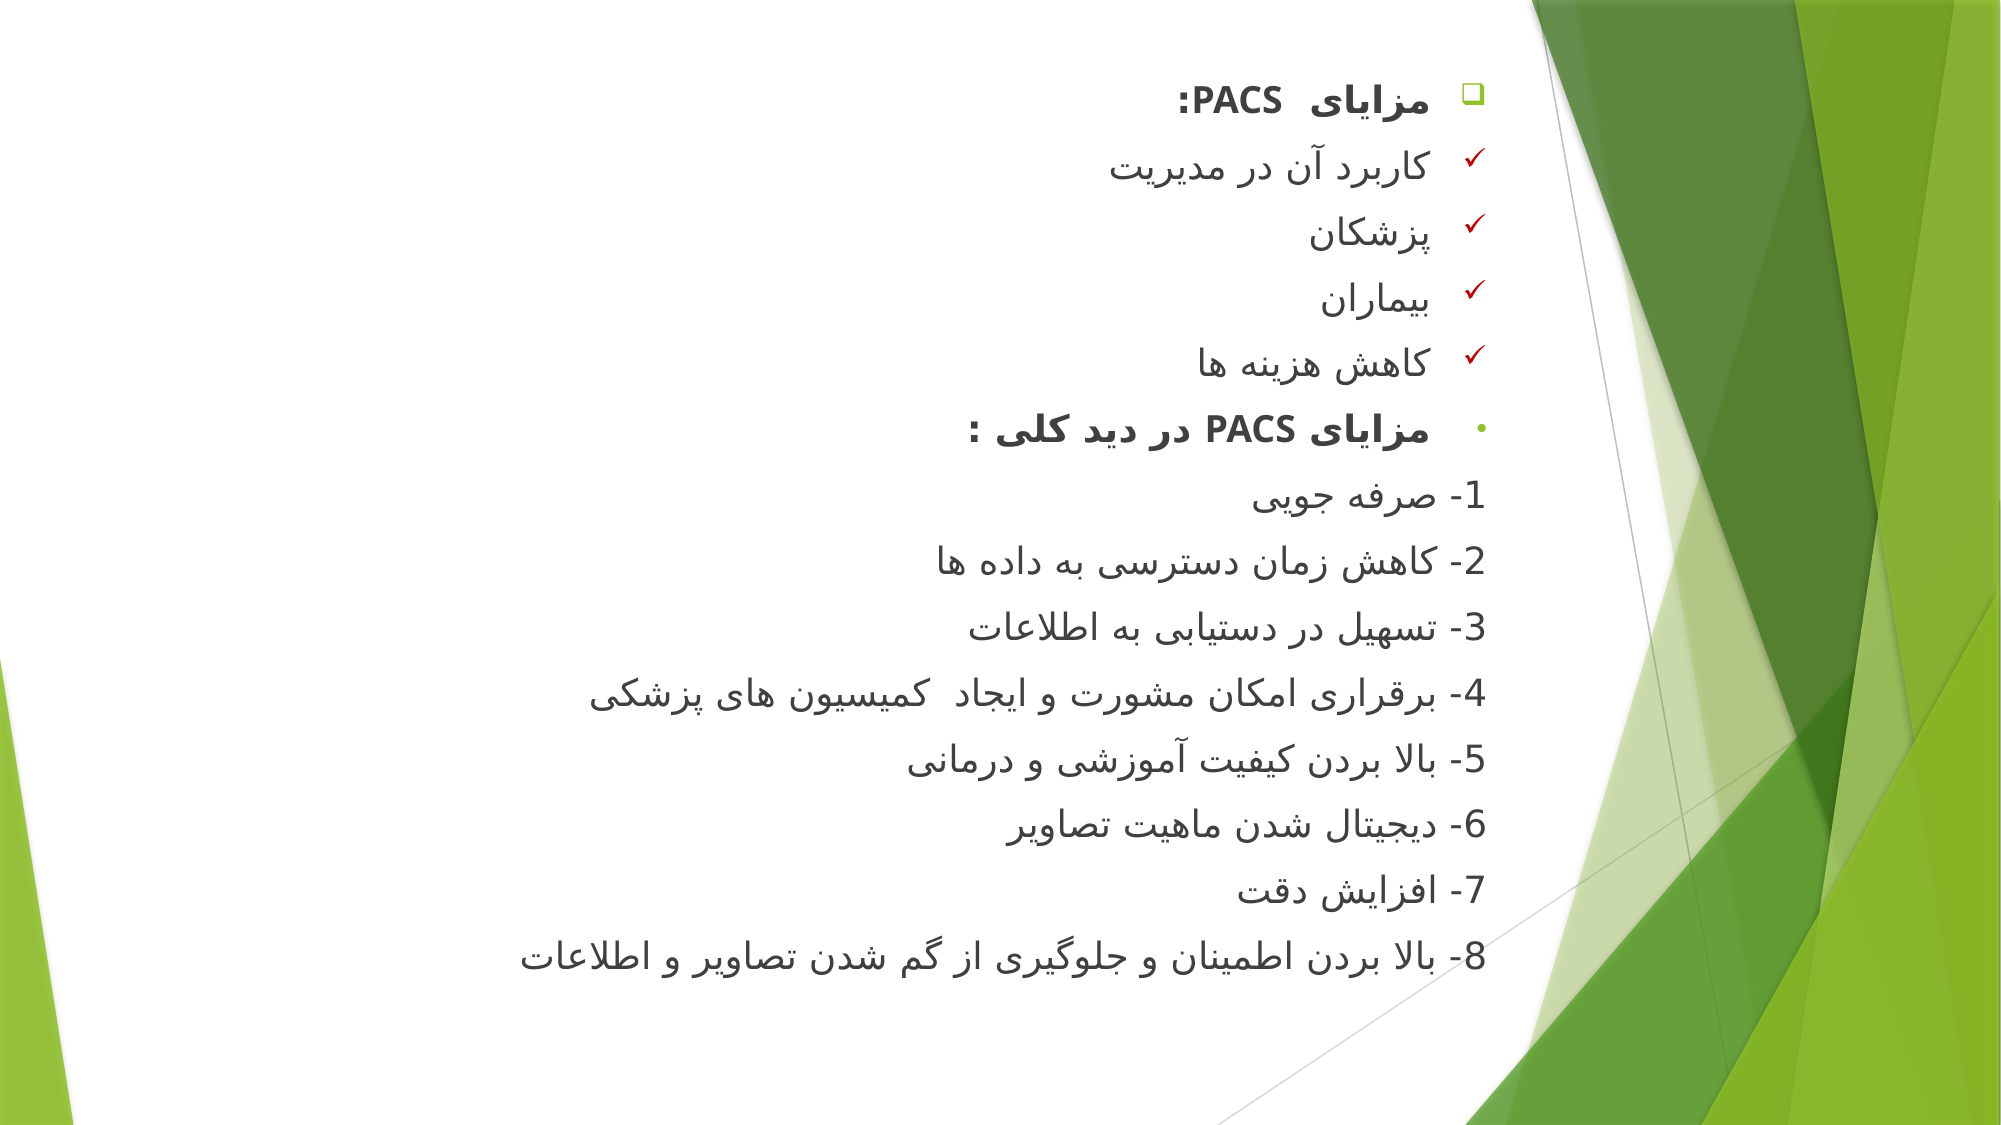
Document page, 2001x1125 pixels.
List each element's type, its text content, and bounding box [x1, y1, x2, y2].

list مزایای PACS: کاربرد آن در مدیریت پزشکان بیماران کاهش هزینه ها مزایای PACS در دید کلی : 1- صرفه جویی 2- کاهش زمان دسترسی به داده ها 3- تسهیل در دستیابی به اطلاعات 4- برقراری امکان مشورت و ایجاد کمیسیون های پزشکی 5- بالا بردن کیفیت آموزشی و درمانی 6- دیجیتال شدن ماهیت تصاویر 7- افزایش دقت 8- بالا بردن اطمینان و جلوگیری از گم شدن تصاویر و اطلاعات [126, 68, 1503, 1000]
